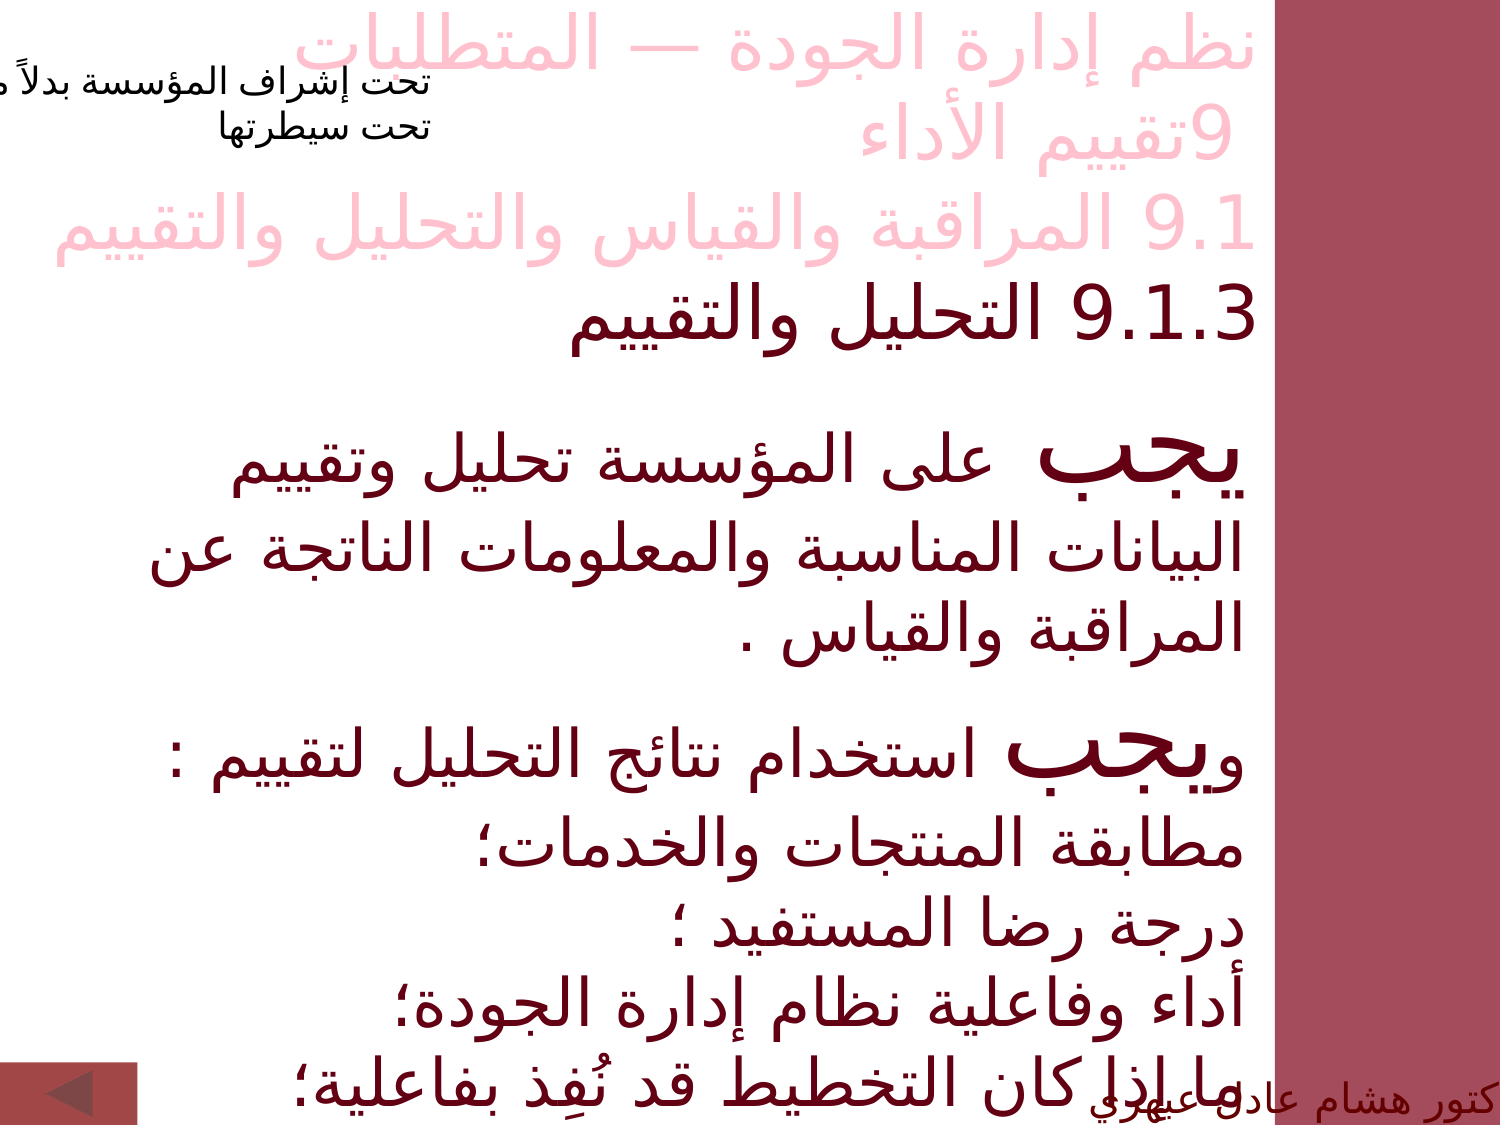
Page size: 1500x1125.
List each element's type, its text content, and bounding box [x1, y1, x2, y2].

text_box [0, 1060, 140, 1125]
text_box نظم إدارة الجودة — المتطلبات 9تقييم الأداء 9.1 المراقبة والقياس والتحليل والتقييم 9.1.3 التحليل والتقييم [0, 0, 1275, 363]
text_box يجب على المؤسسة تحليل وتقييم البيانات المناسبة والمعلومات الناتجة عن المراقبة والقياس . ويجب استخدام نتائج التحليل لتقييم : مطابقة المنتجات والخدمات؛ درجة رضا المستفيد ؛ أداء وفاعلية نظام إدارة الجودة؛ ما إذا كان التخطيط قد نُفِذ بفاعلية؛ [12, 362, 1263, 1125]
text_box [1273, 0, 1500, 1064]
text_box الدكتور هشام عادل عبهري [1073, 1064, 1500, 1125]
text_box تحت إشراف المؤسسة بدلاً من تحت سيطرتها [0, 49, 447, 155]
